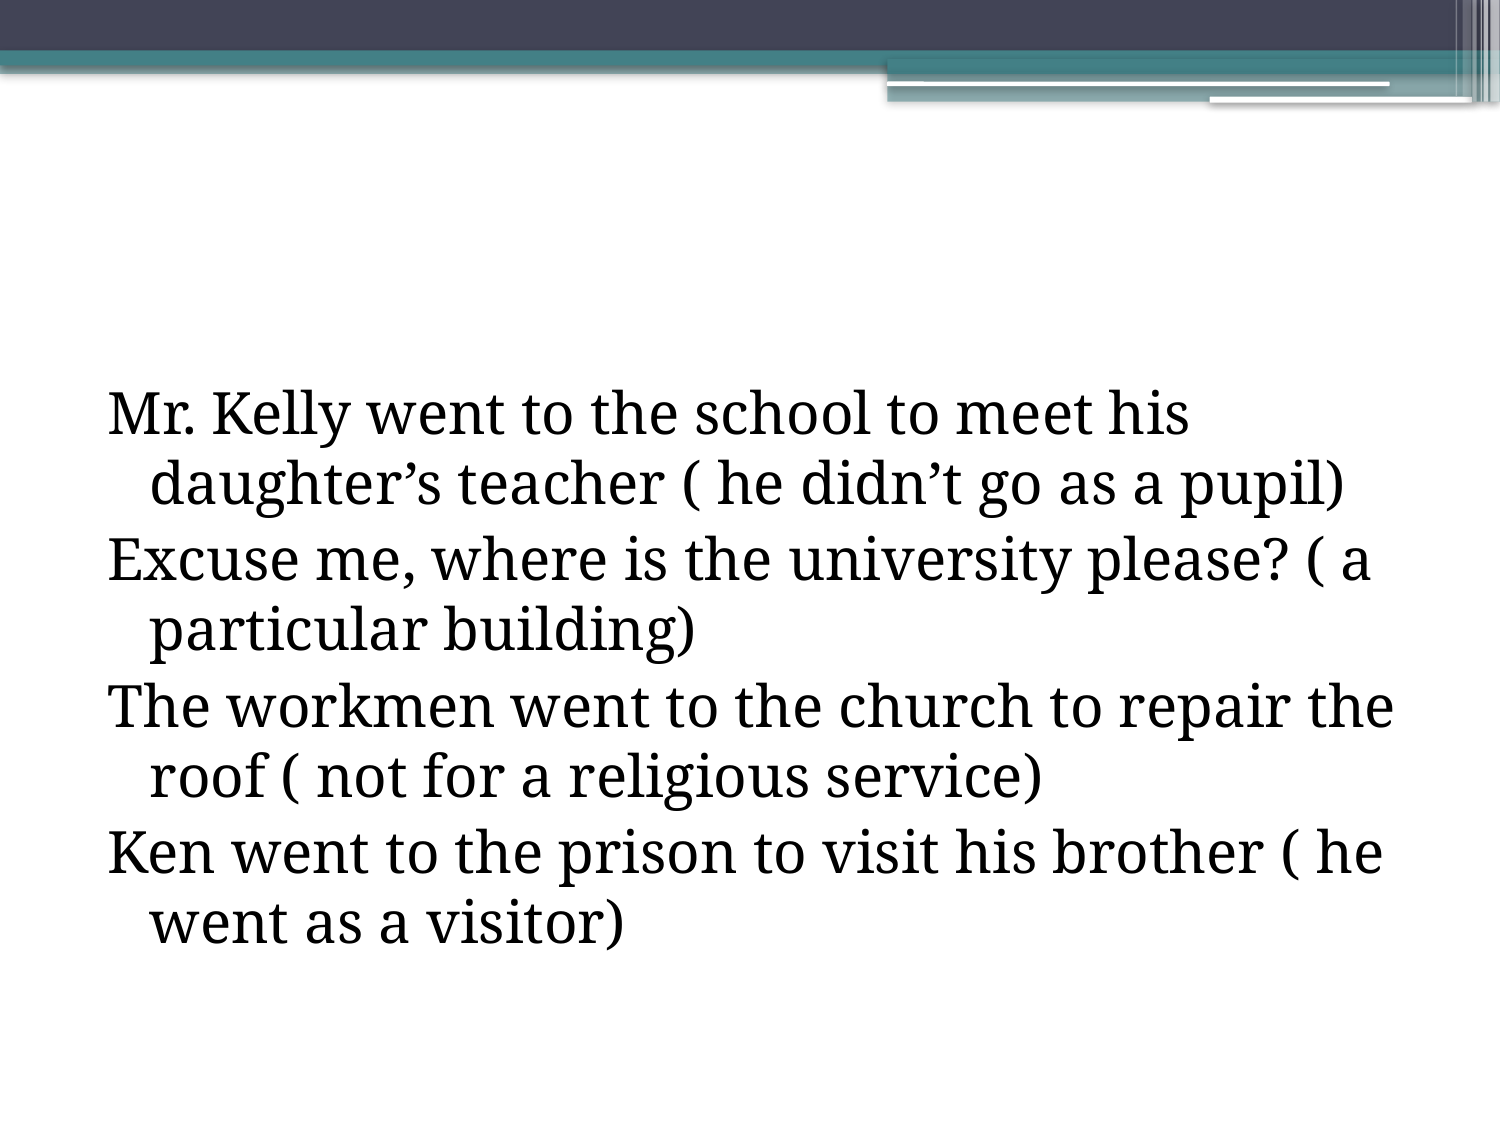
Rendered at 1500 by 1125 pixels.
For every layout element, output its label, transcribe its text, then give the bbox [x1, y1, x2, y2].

list Mr. Kelly went to the school to meet his daughter’s teacher ( he didn’t go as a pupil) Excuse me, where is the university please? ( a particular building) The workmen went to the church to repair the roof ( not for a religious service) Ken went to the prison to visit his brother ( he went as a visitor) [75, 368, 1425, 1079]
